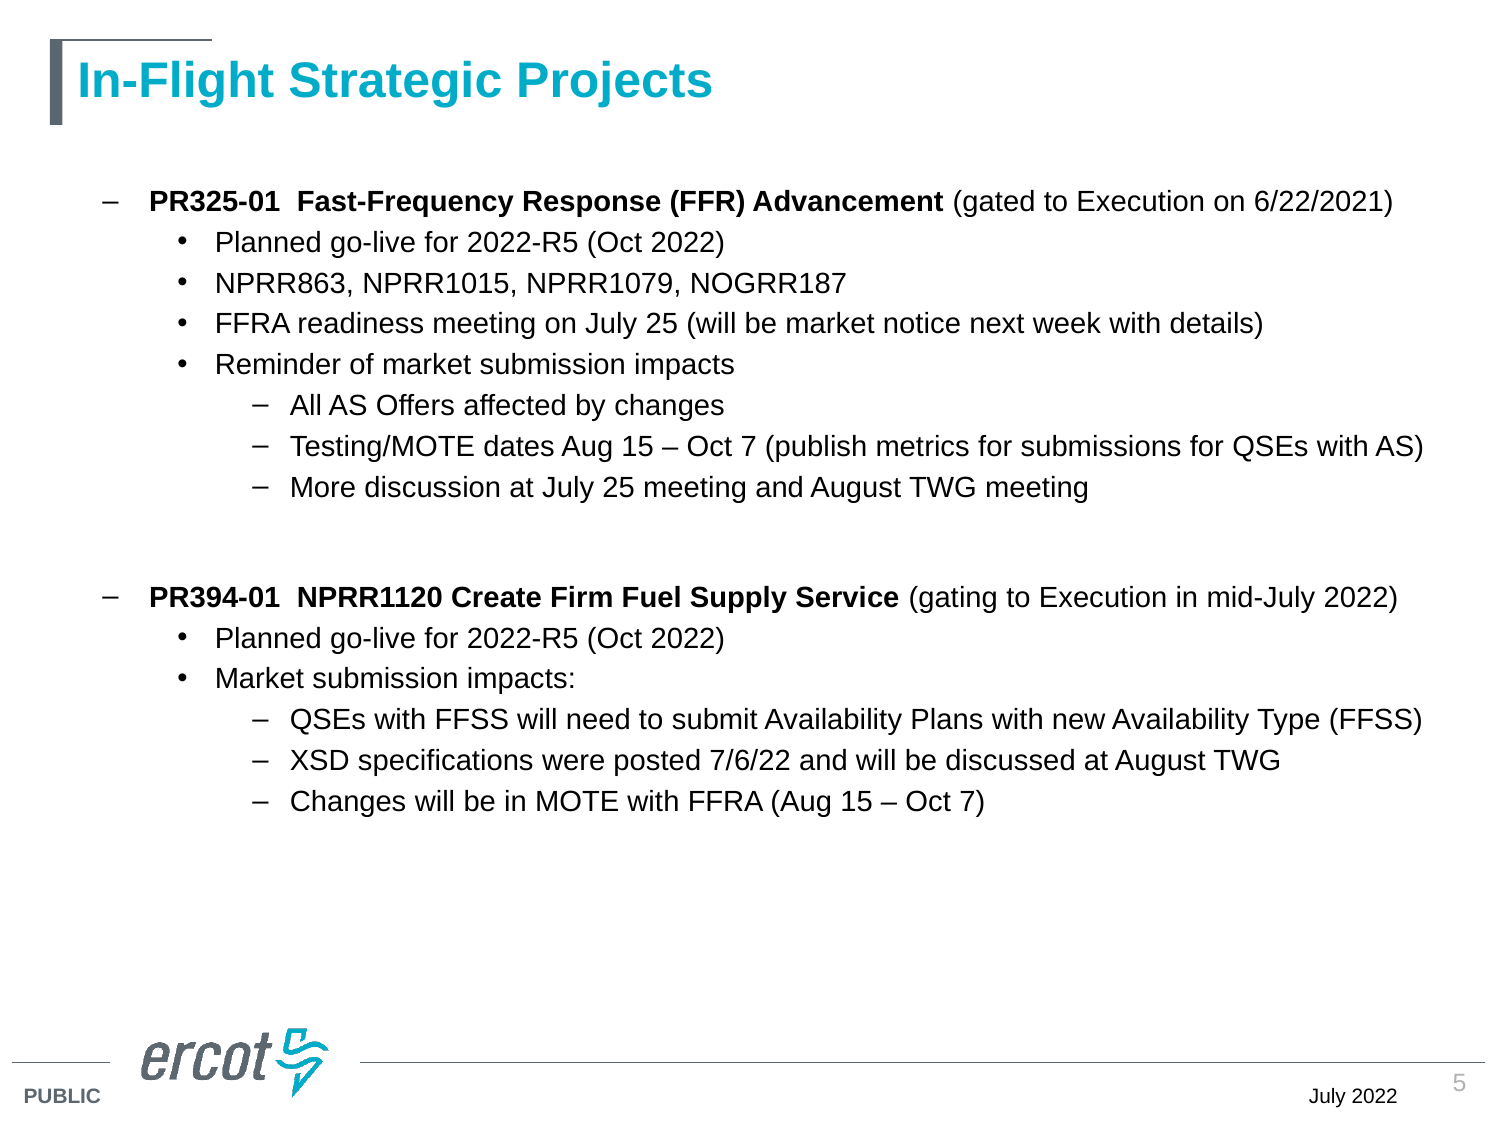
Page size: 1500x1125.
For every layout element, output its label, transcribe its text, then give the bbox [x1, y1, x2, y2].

list PR325-01 Fast-Frequency Response (FFR) Advancement (gated to Execution on 6/22/2021) Planned go-live for 2022-R5 (Oct 2022) NPRR863, NPRR1015, NPRR1079, NOGRR187 FFRA readiness meeting on July 25 (will be market notice next week with details) Reminder of market submission impacts All AS Offers affected by changes Testing/MOTE dates Aug 15 – Oct 7 (publish metrics for submissions for QSEs with AS) More discussion at July 25 meeting and August TWG meeting PR394-01 NPRR1120 Create Firm Fuel Supply Service (gating to Execution in mid-July 2022) Planned go-live for 2022-R5 (Oct 2022) Market submission impacts: QSEs with FFSS will need to submit Availability Plans with new Availability Type (FFSS) XSD specifications were posted 7/6/22 and will be discussed at August TWG Changes will be in MOTE with FFRA (Aug 15 – Oct 7) [12, 174, 1488, 925]
picture [137, 1024, 332, 1100]
title In-Flight Strategic Projects [62, 39, 800, 125]
slide_number 5 [1437, 1064, 1475, 1099]
